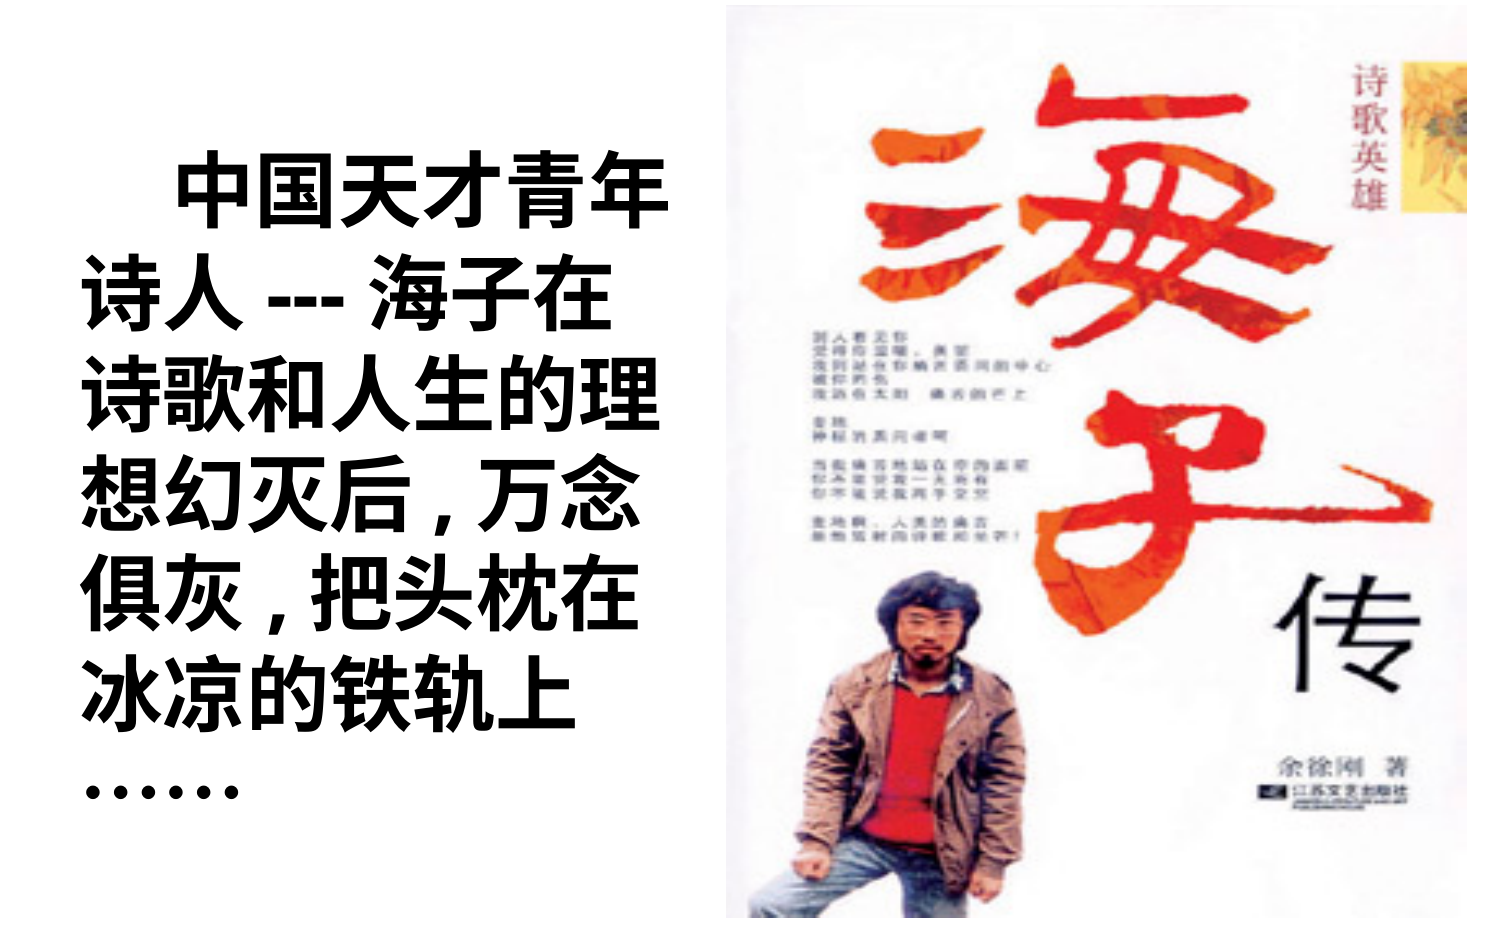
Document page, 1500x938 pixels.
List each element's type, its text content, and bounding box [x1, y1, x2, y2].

picture [725, 5, 1467, 918]
text_box 中国天才青年诗人---海子在诗歌和人生的理想幻灭后,万念俱灰,把头枕在冰凉的铁轨上 …… [64, 114, 691, 849]
